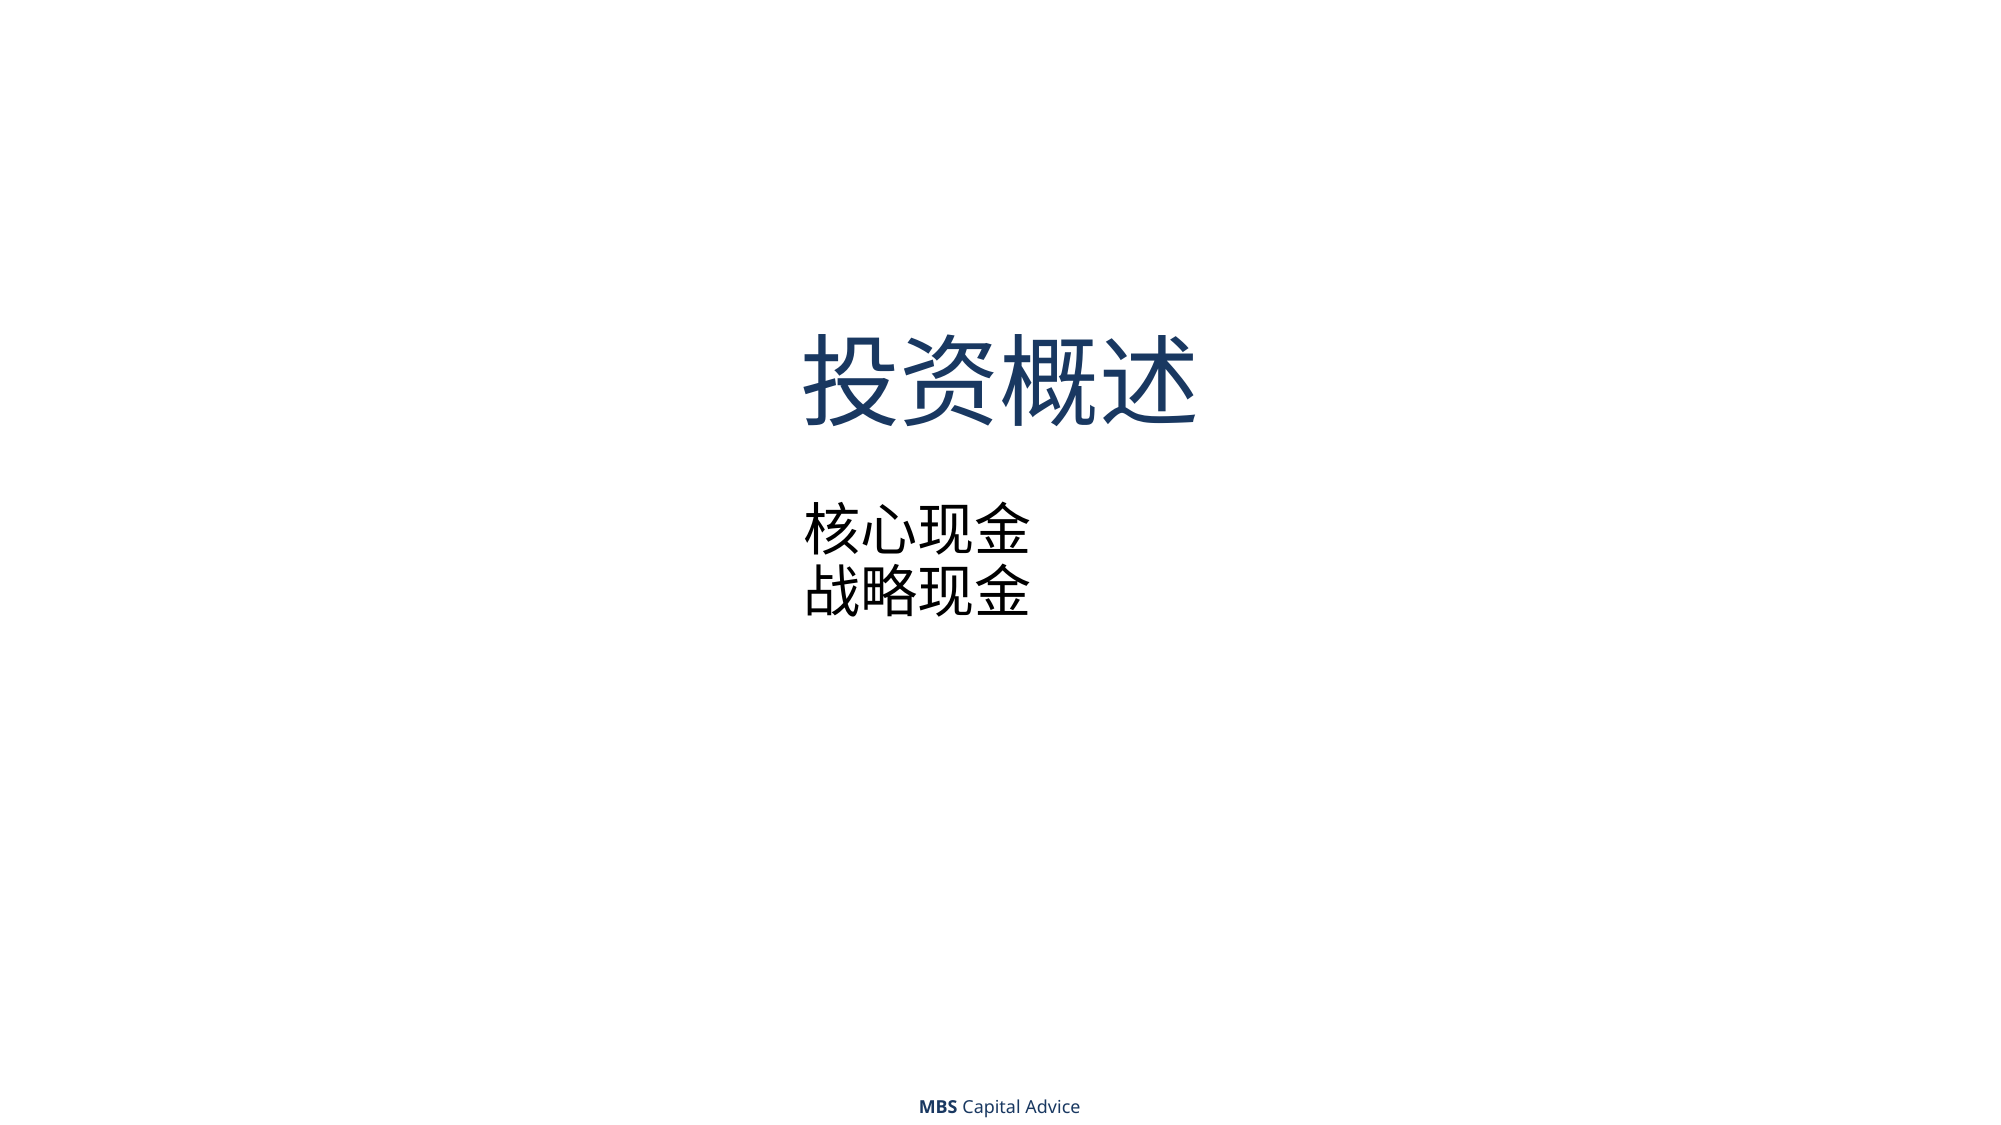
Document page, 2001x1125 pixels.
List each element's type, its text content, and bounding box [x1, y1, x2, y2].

subtitle MBS Capital Advice [249, 1090, 1750, 1125]
text_box 核心现金 战略现金 [788, 492, 1212, 633]
title 投资概述 [249, 184, 1750, 448]
